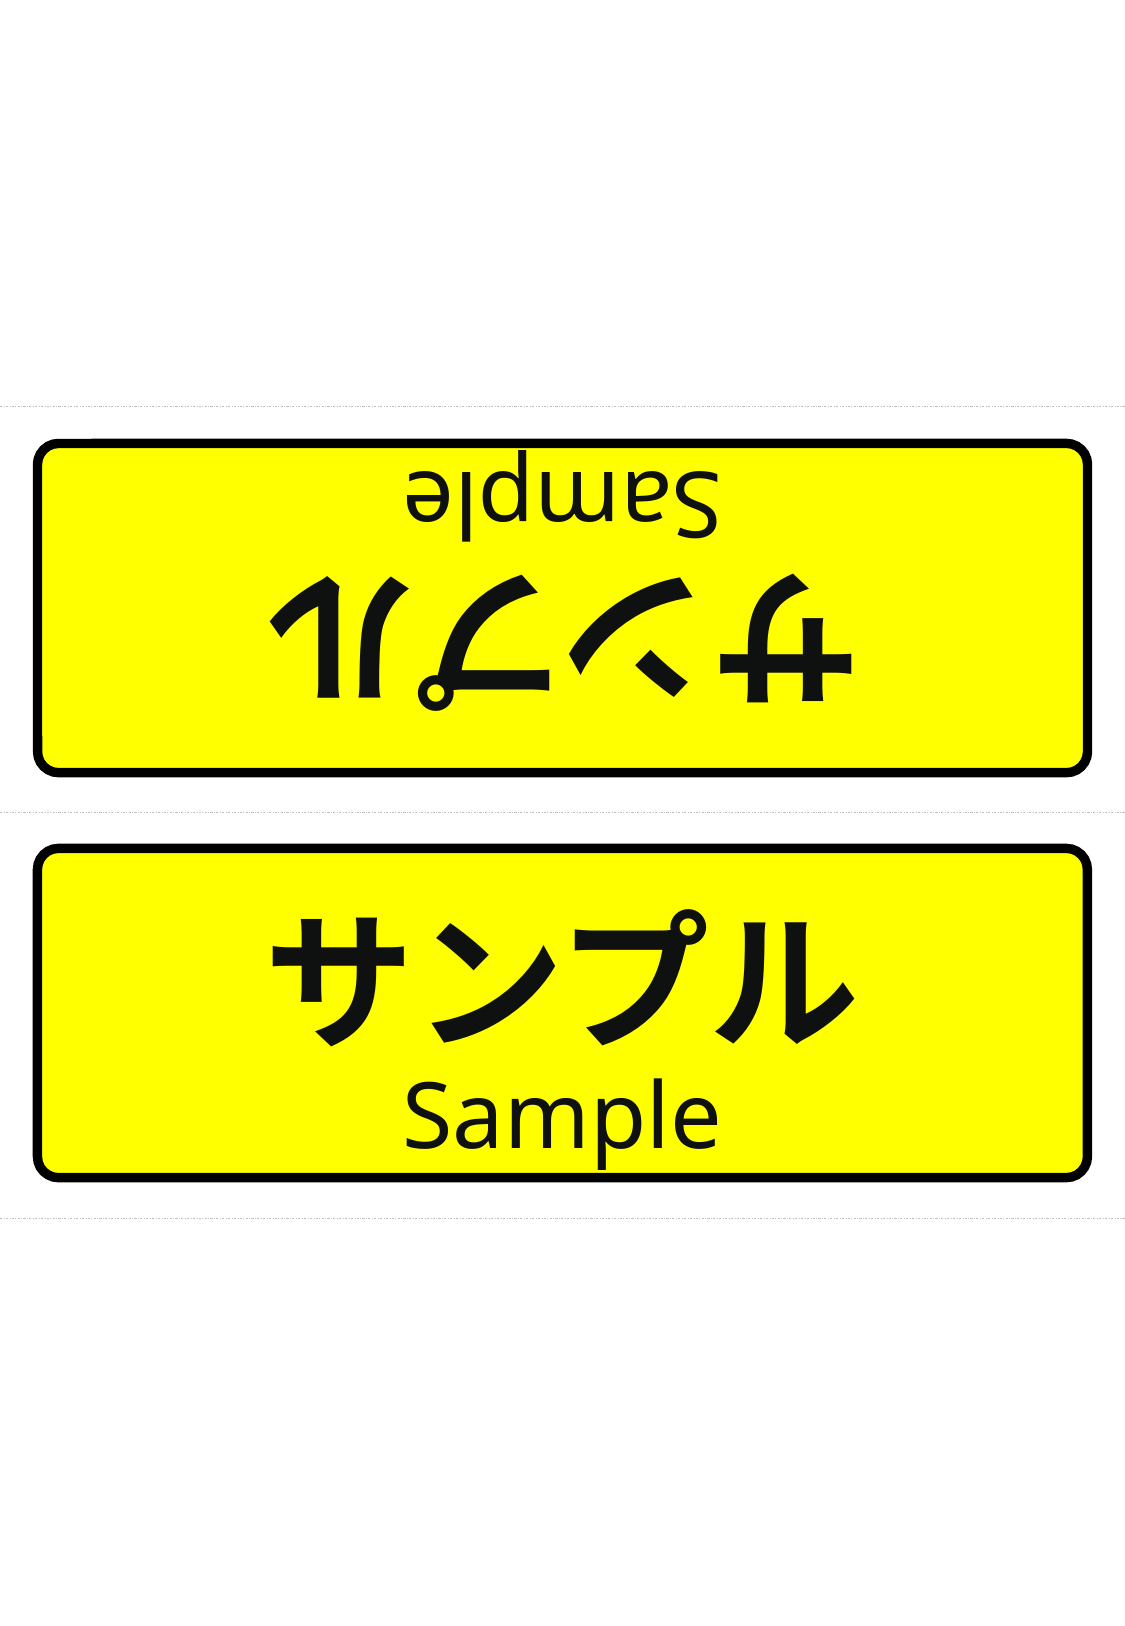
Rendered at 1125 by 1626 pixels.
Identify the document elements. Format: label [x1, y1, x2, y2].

text_box [244, 879, 881, 1177]
text_box [36, 847, 1089, 1179]
text_box [37, 443, 1088, 773]
